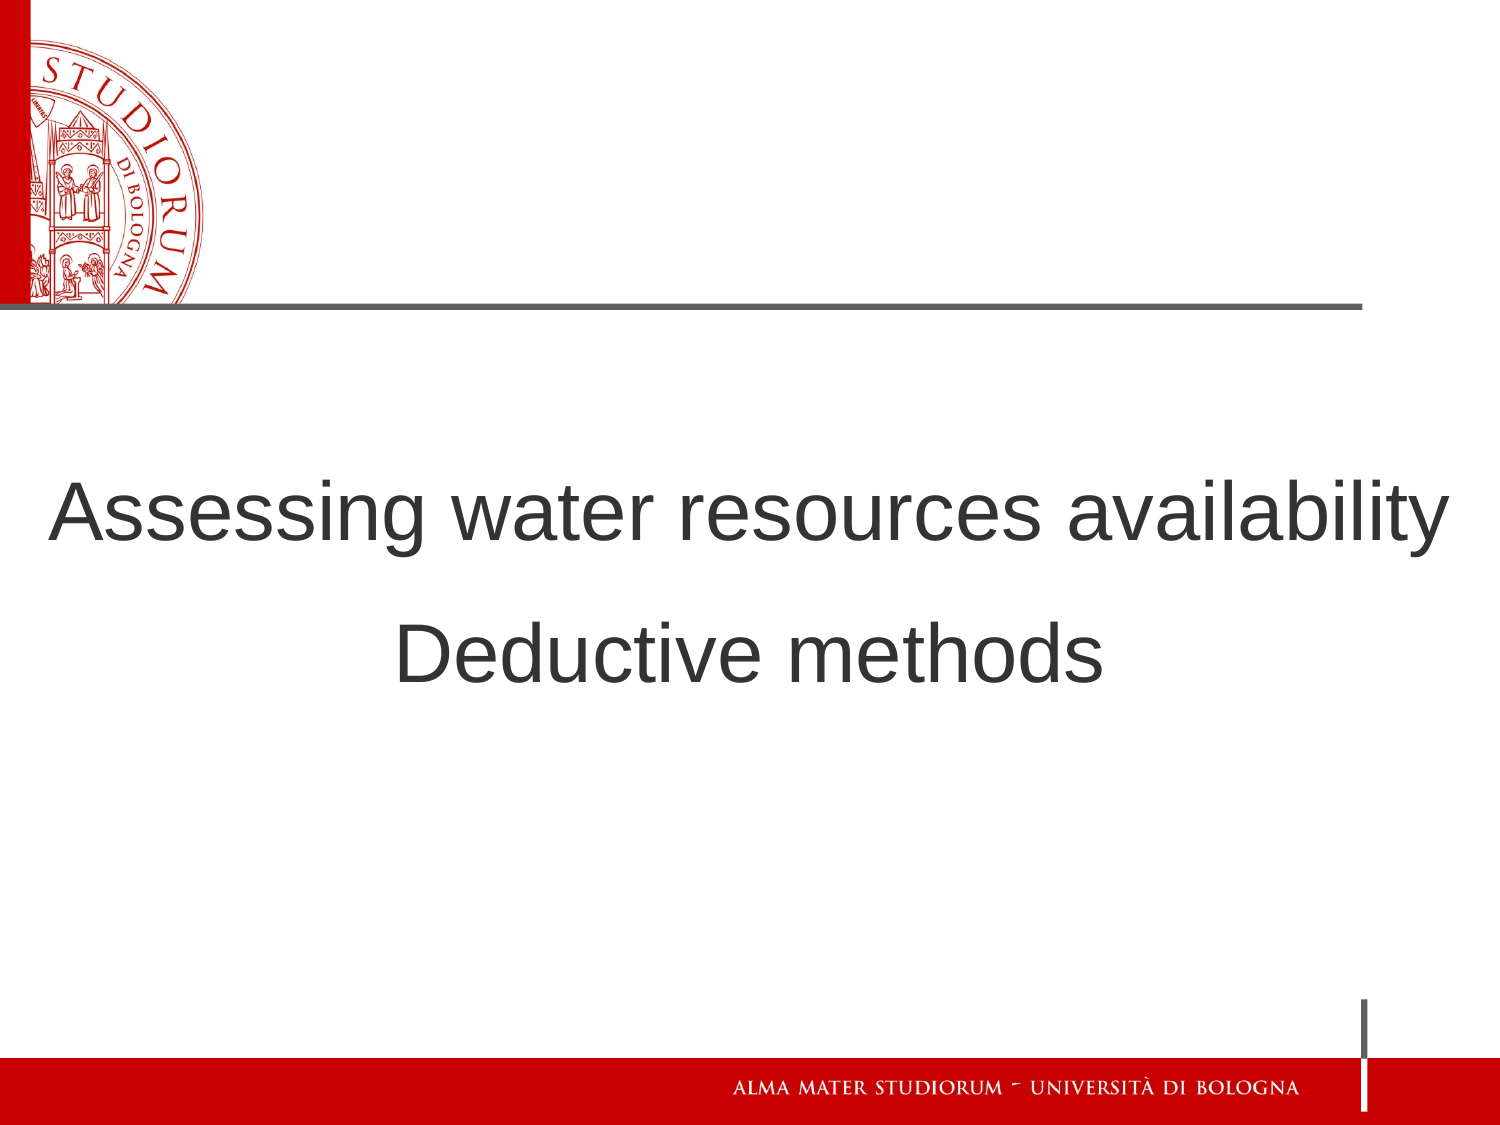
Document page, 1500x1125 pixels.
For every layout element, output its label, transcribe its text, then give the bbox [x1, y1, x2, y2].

picture [31, 34, 212, 303]
picture [0, 1058, 1500, 1125]
text_box Assessing water resources availability Deductive methods [0, 450, 1500, 792]
